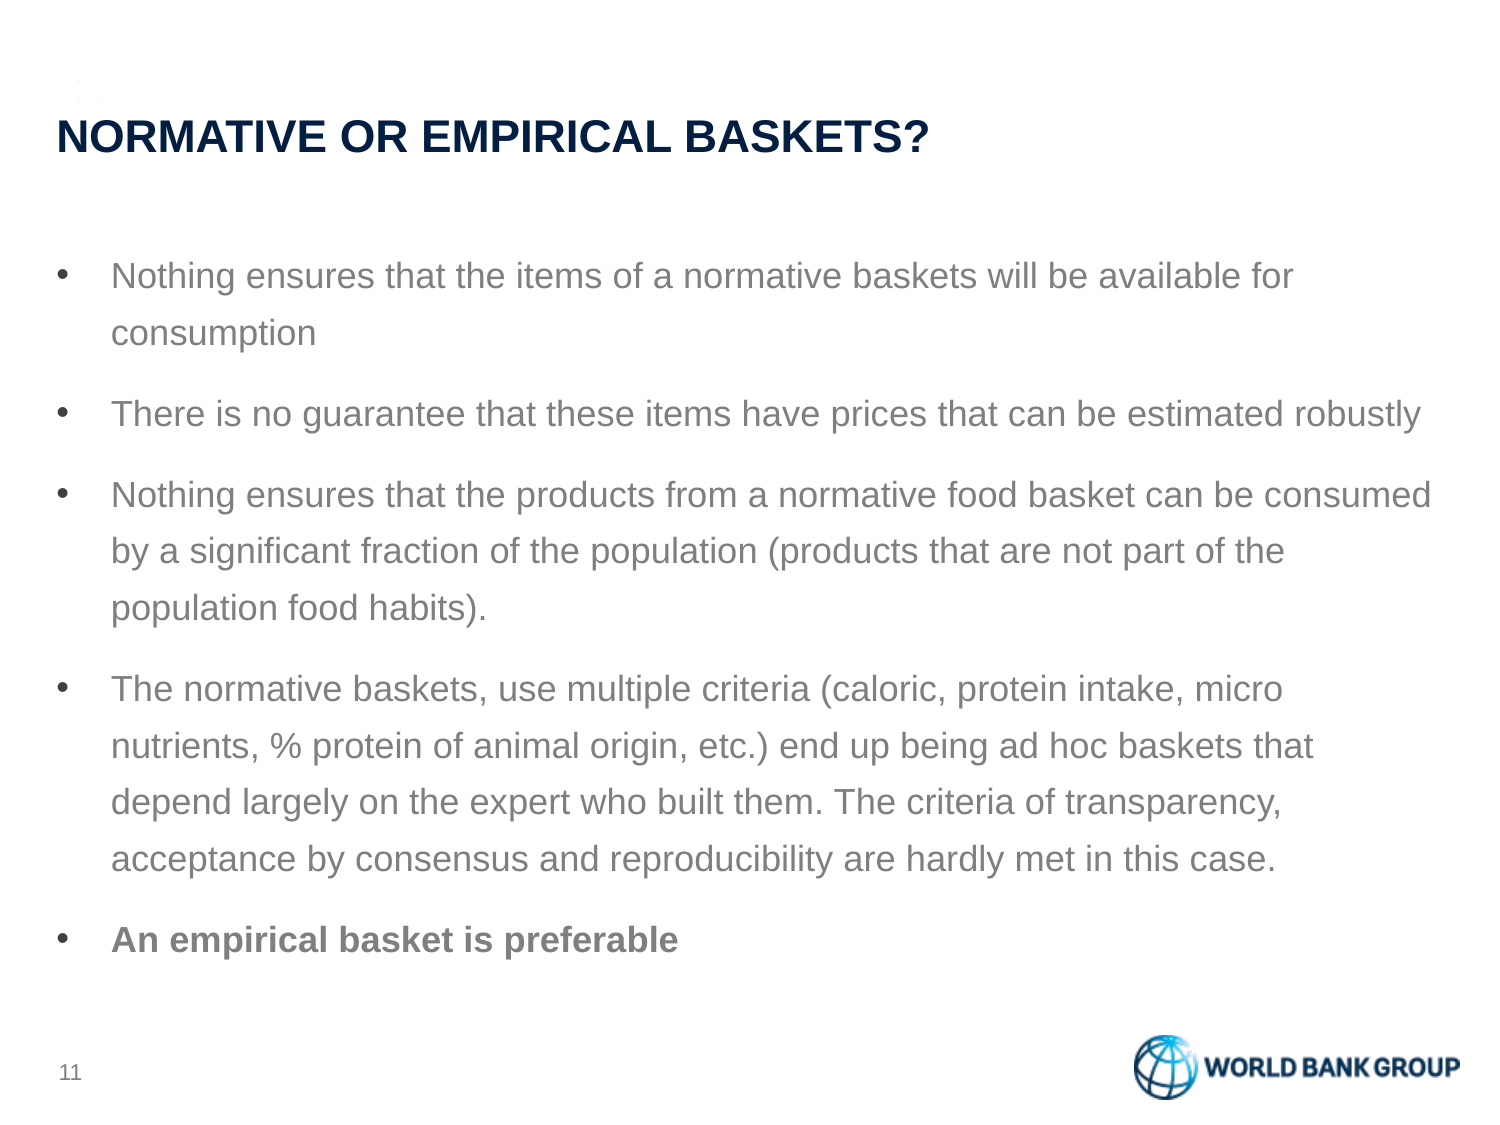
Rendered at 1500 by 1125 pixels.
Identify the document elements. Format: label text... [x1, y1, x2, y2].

list Nothing ensures that the items of a normative baskets will be available for consumption There is no guarantee that these items have prices that can be estimated robustly Nothing ensures that the products from a normative food basket can be consumed by a significant fraction of the population (products that are not part of the population food habits). The normative baskets, use multiple criteria (caloric, protein intake, micro nutrients, % protein of animal origin, etc.) end up being ad hoc baskets that depend largely on the expert who built them. The criteria of transparency, acceptance by consensus and reproducibility are hardly met in this case. An empirical basket is preferable [56, 239, 1442, 995]
slide_number 11 [58, 1041, 150, 1101]
title NORMATIVE OR EMPIRICAL BASKETS? [56, 49, 1441, 219]
picture [1134, 1035, 1460, 1100]
